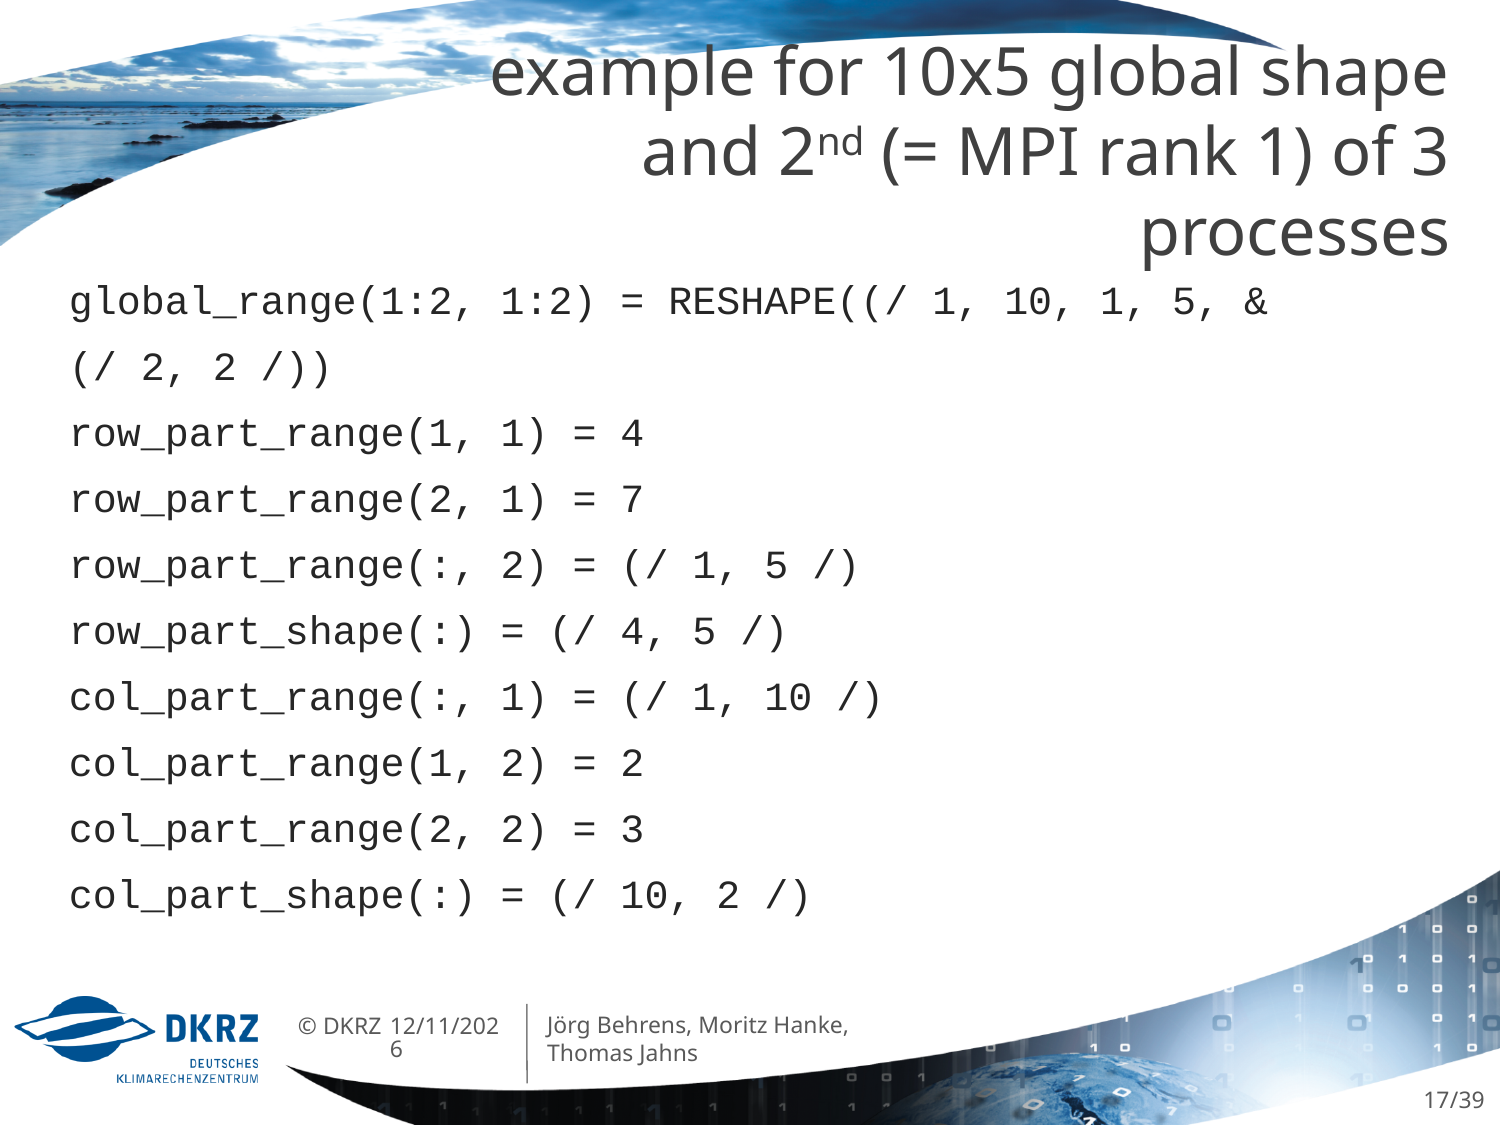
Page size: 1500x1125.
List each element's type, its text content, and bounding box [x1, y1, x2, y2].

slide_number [375, 1004, 528, 1052]
title example for 10x5 global shape and 2nd (= MPI rank 1) of 3 processes [359, 66, 1466, 232]
list global_range(1:2, 1:2) = RESHAPE((/ 1, 10, 1, 5, & (/ 2, 2 /)) row_part_range(1, 1) = 4 row_part_range(2, 1) = 7 row_part_range(:, 2) = (/ 1, 5 /) row_part_shape(:) = (/ 4, 5 /) col_part_range(:, 1) = (/ 1, 10 /) col_part_range(1, 2) = 2 col_part_range(2, 2) = 3 col_part_shape(:) = (/ 10, 2 /) [0, 266, 1500, 929]
slide_number 17 [1333, 1078, 1465, 1125]
picture [285, 929, 1500, 1125]
footer Jörg Behrens, Moritz Hanke, Thomas Jahns [532, 1003, 884, 1082]
picture [0, 0, 1288, 246]
picture [14, 996, 258, 1083]
